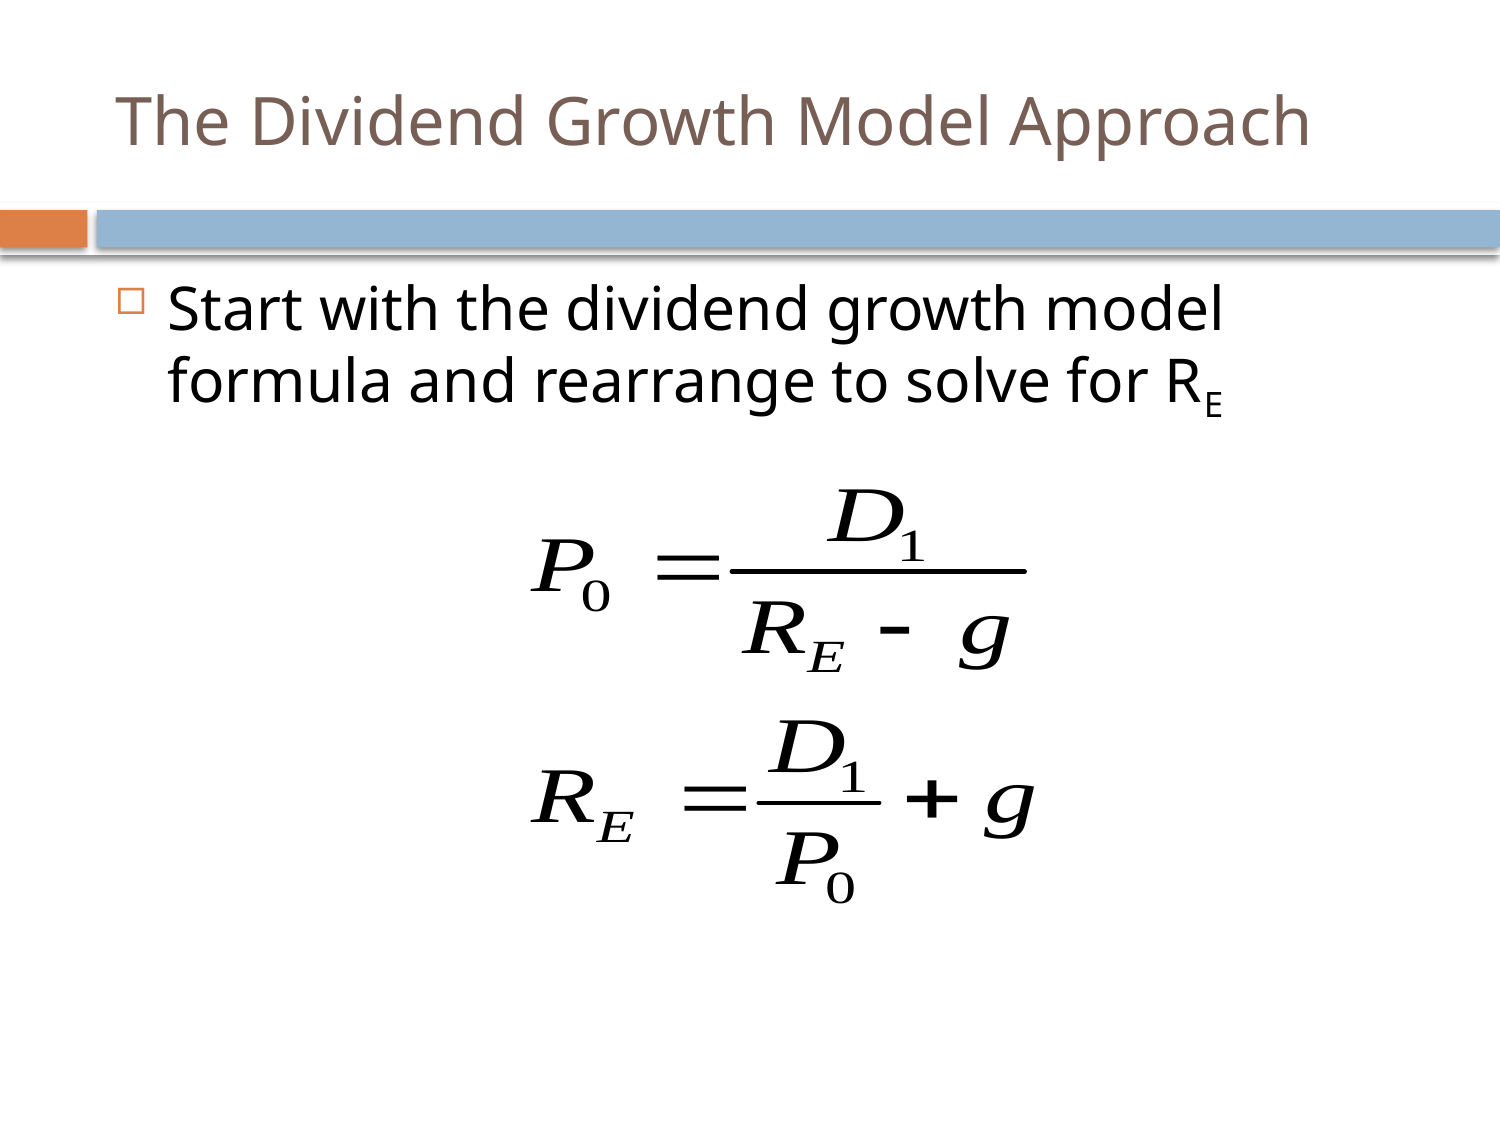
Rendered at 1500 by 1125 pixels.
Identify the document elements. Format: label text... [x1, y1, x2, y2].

list Start with the dividend growth model formula and rearrange to solve for RE [100, 262, 1438, 1000]
title The Dividend Growth Model Approach [100, 37, 1438, 200]
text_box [512, 462, 1063, 924]
